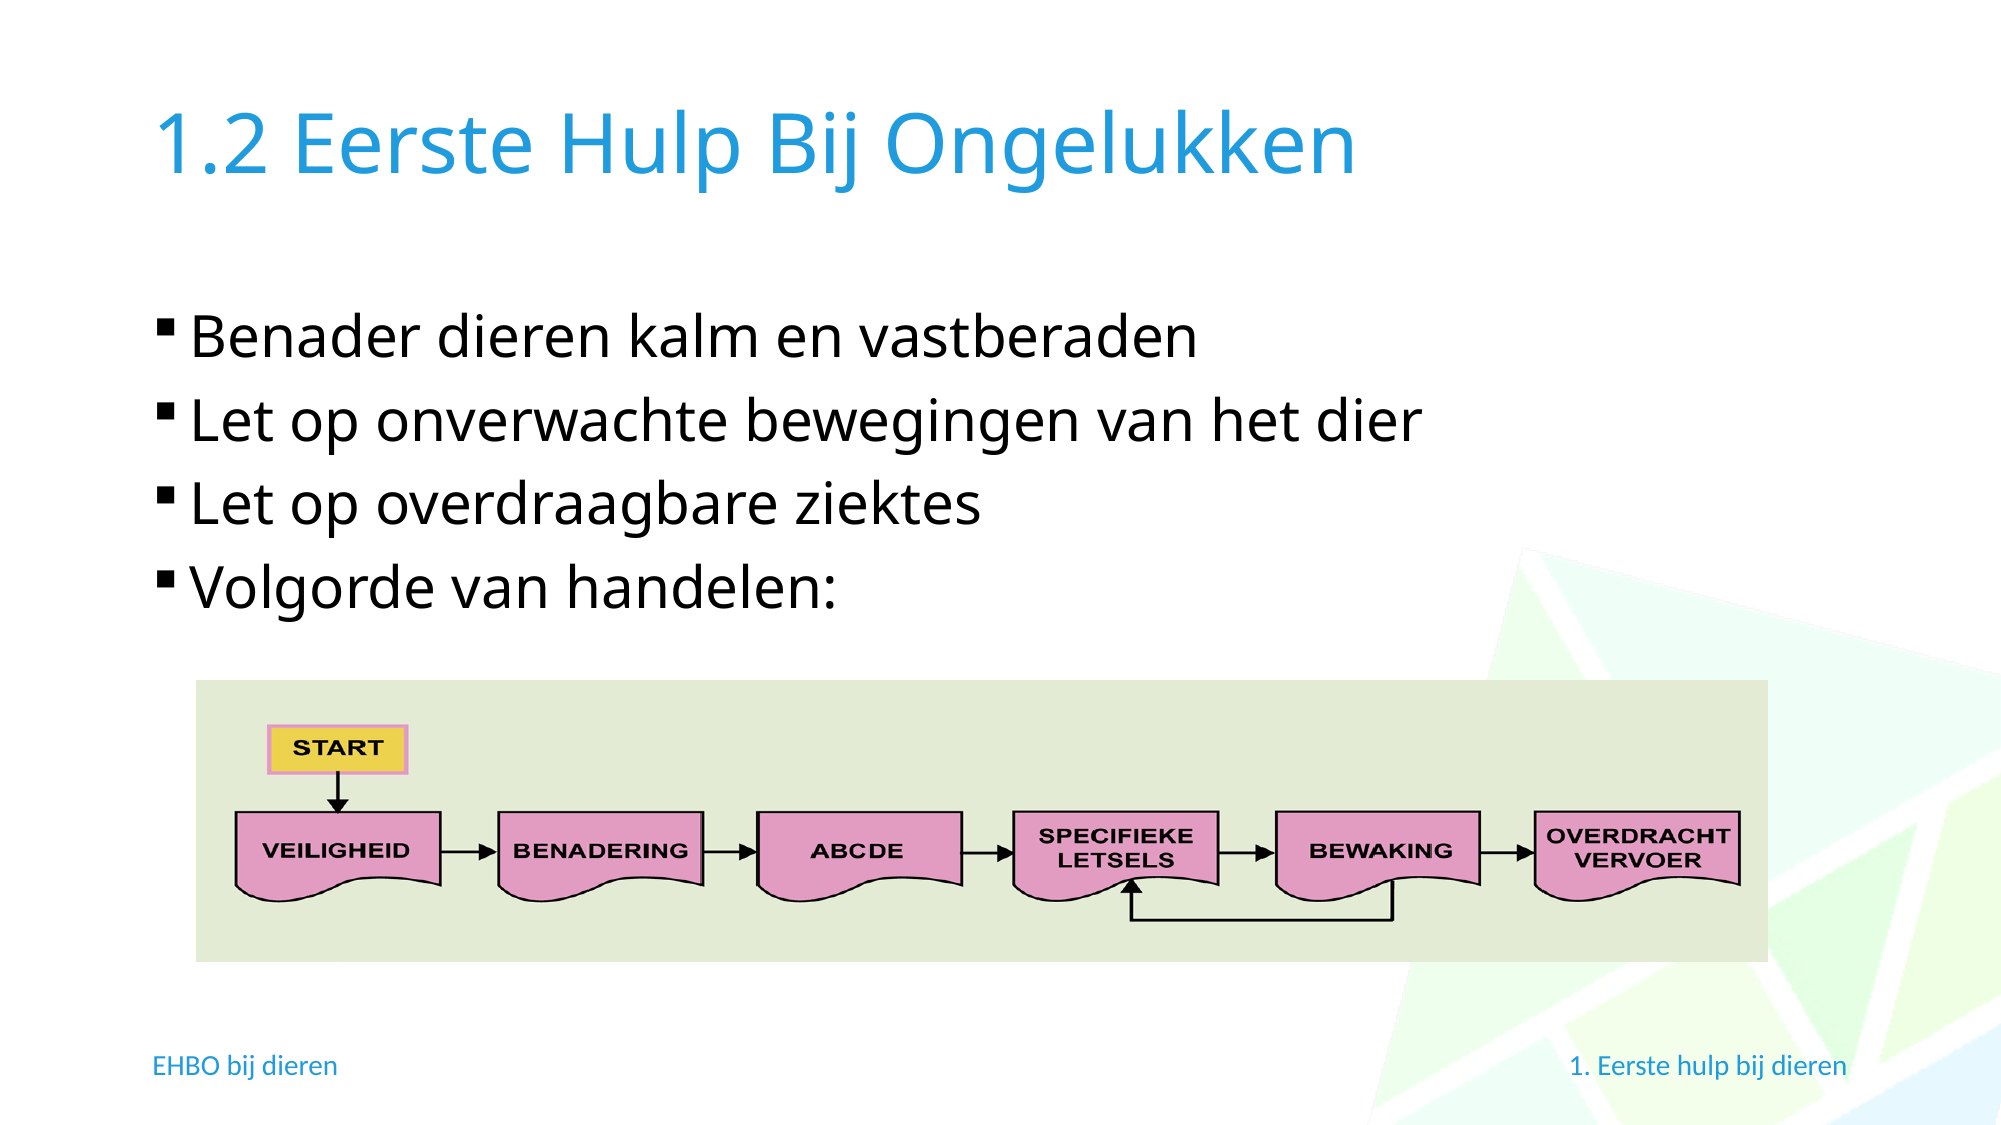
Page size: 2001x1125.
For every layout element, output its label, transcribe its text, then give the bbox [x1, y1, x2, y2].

title 1.2 Eerste Hulp Bij Ongelukken [137, 59, 1863, 233]
list 1. Eerste hulp bij dieren [1412, 1042, 1863, 1103]
list EHBO bij dieren [137, 1042, 588, 1103]
list Benader dieren kalm en vastberaden Let op onverwachte bewegingen van het dier Let op overdraagbare ziektes Volgorde van handelen: [137, 299, 1863, 1014]
picture [196, 680, 1768, 962]
